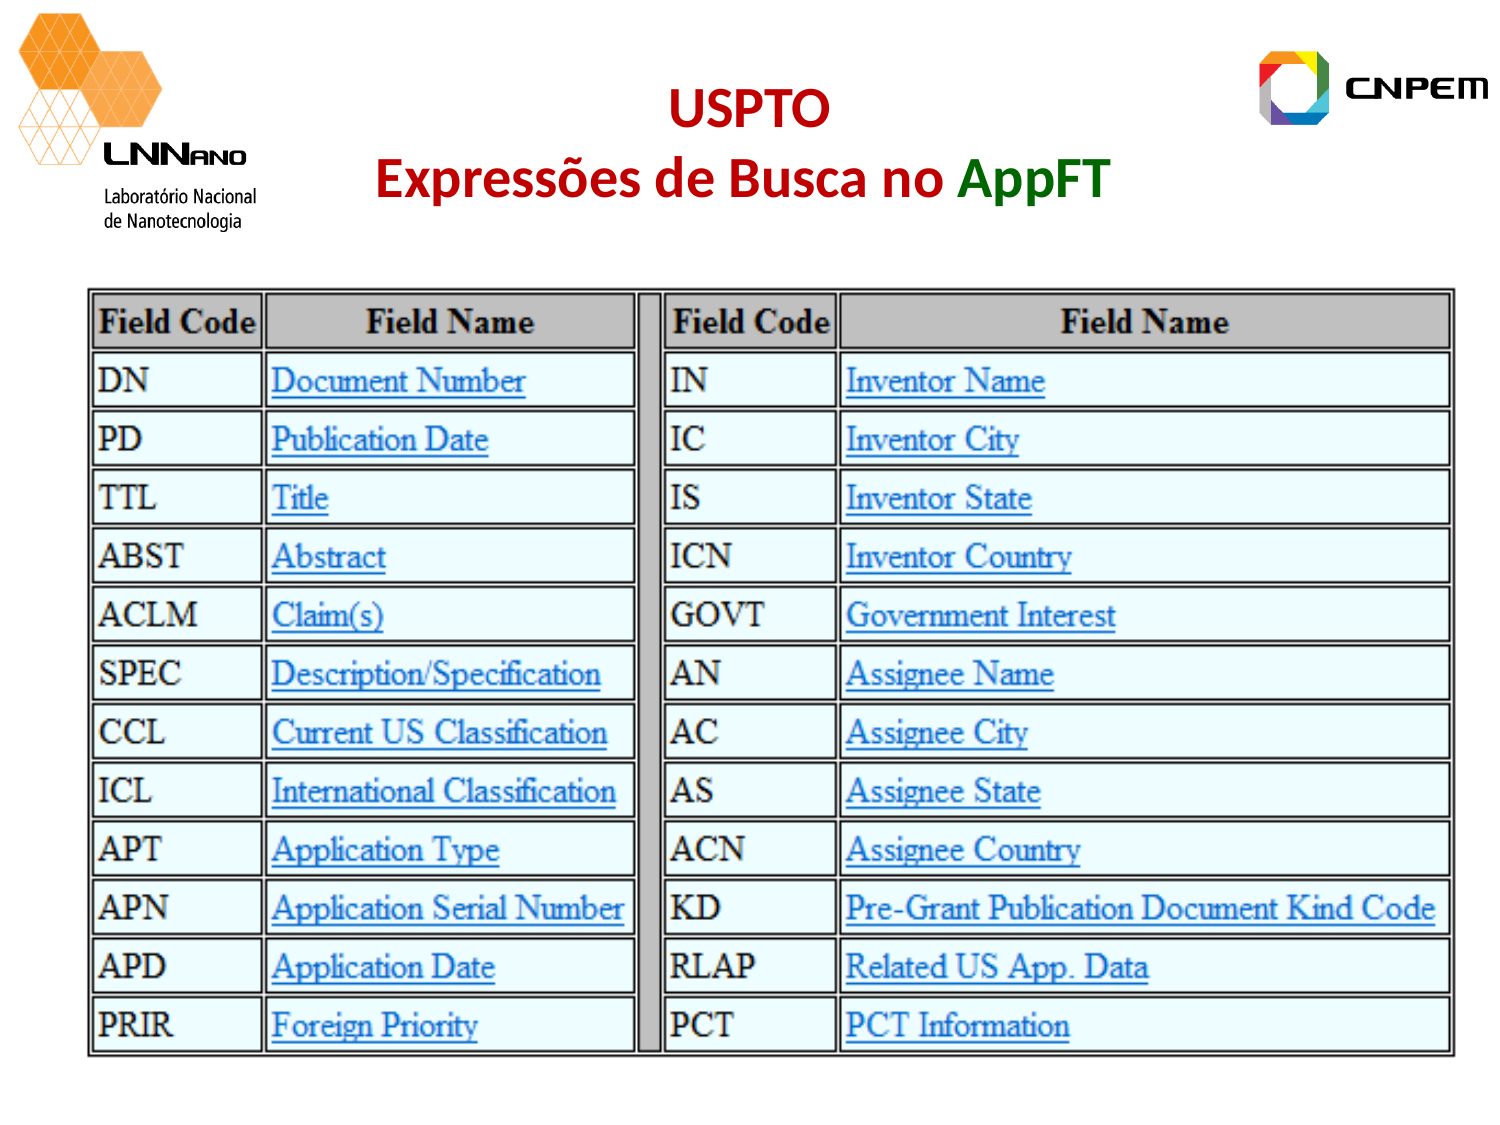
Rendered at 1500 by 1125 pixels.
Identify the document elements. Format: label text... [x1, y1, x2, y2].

picture [0, 11, 1500, 232]
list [64, 255, 1471, 1071]
title USPTO Expressões de Busca no AppFT [75, 45, 1425, 233]
